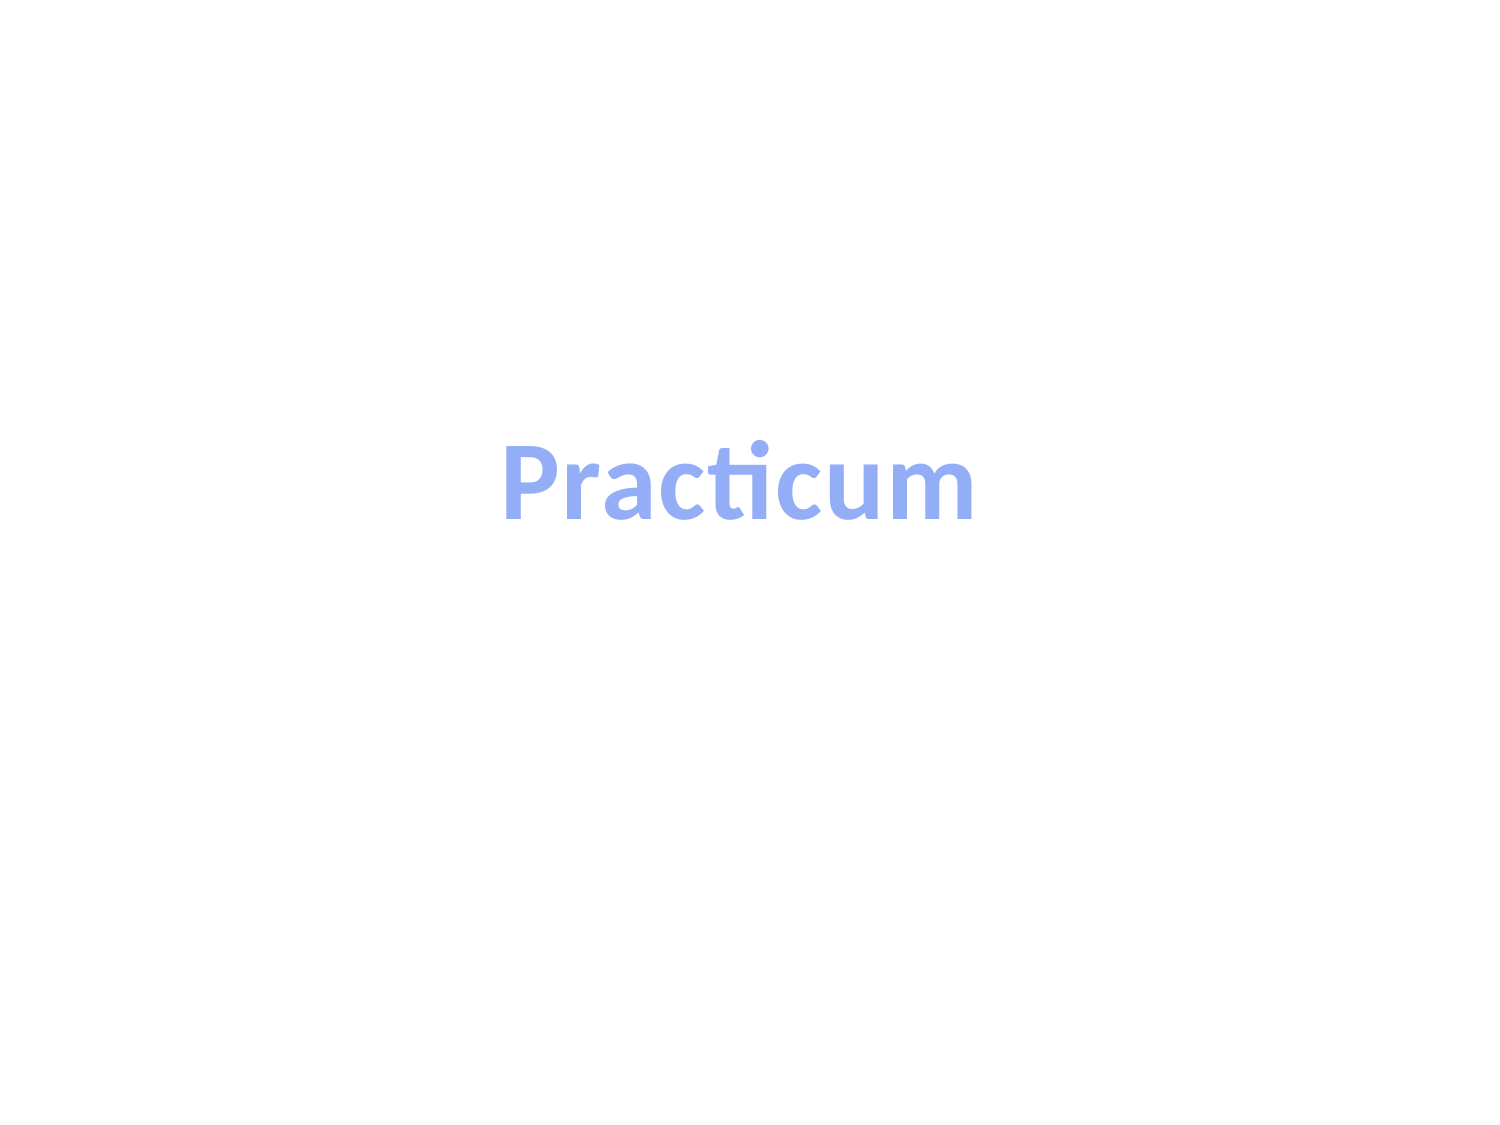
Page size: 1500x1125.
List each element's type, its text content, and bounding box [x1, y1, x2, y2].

text_box Practicum [378, 399, 1100, 550]
